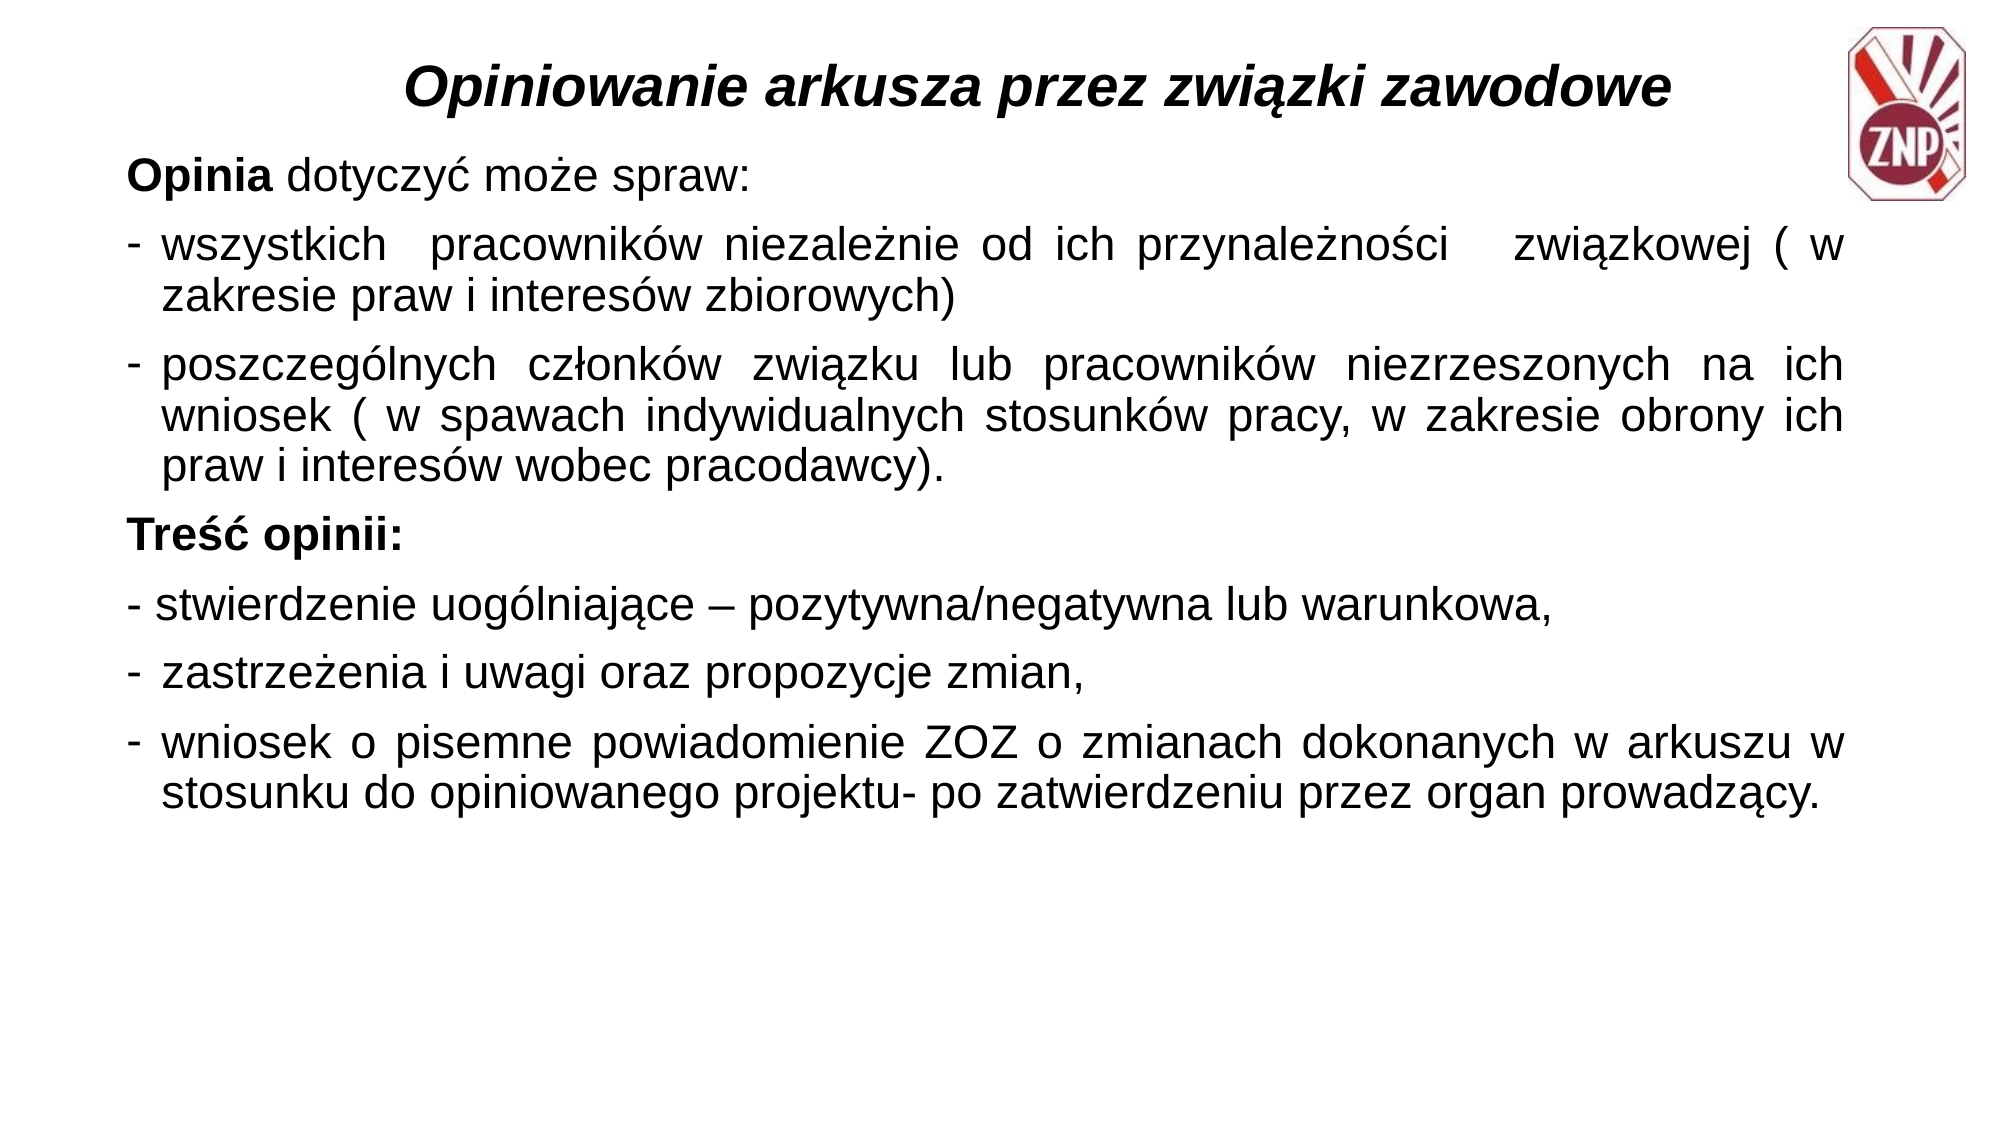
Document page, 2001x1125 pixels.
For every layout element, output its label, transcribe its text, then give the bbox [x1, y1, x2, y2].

picture [1848, 27, 1966, 201]
title Opiniowanie arkusza przez związki zawodowe [137, 33, 1848, 142]
list Opinia dotyczyć może spraw: wszystkich pracowników niezależnie od ich przynależności związkowej ( w zakresie praw i interesów zbiorowych) poszczególnych członków związku lub pracowników niezrzeszonych na ich wniosek ( w spawach indywidualnych stosunków pracy, w zakresie obrony ich praw i interesów wobec pracodawcy). Treść opinii: - stwierdzenie uogólniające – pozytywna/negatywna lub warunkowa, zastrzeżenia i uwagi oraz propozycje zmian, wniosek o pisemne powiadomienie ZOZ o zmianach dokonanych w arkuszu w stosunku do opiniowanego projektu- po zatwierdzeniu przez organ prowadzący. [111, 142, 1863, 1063]
